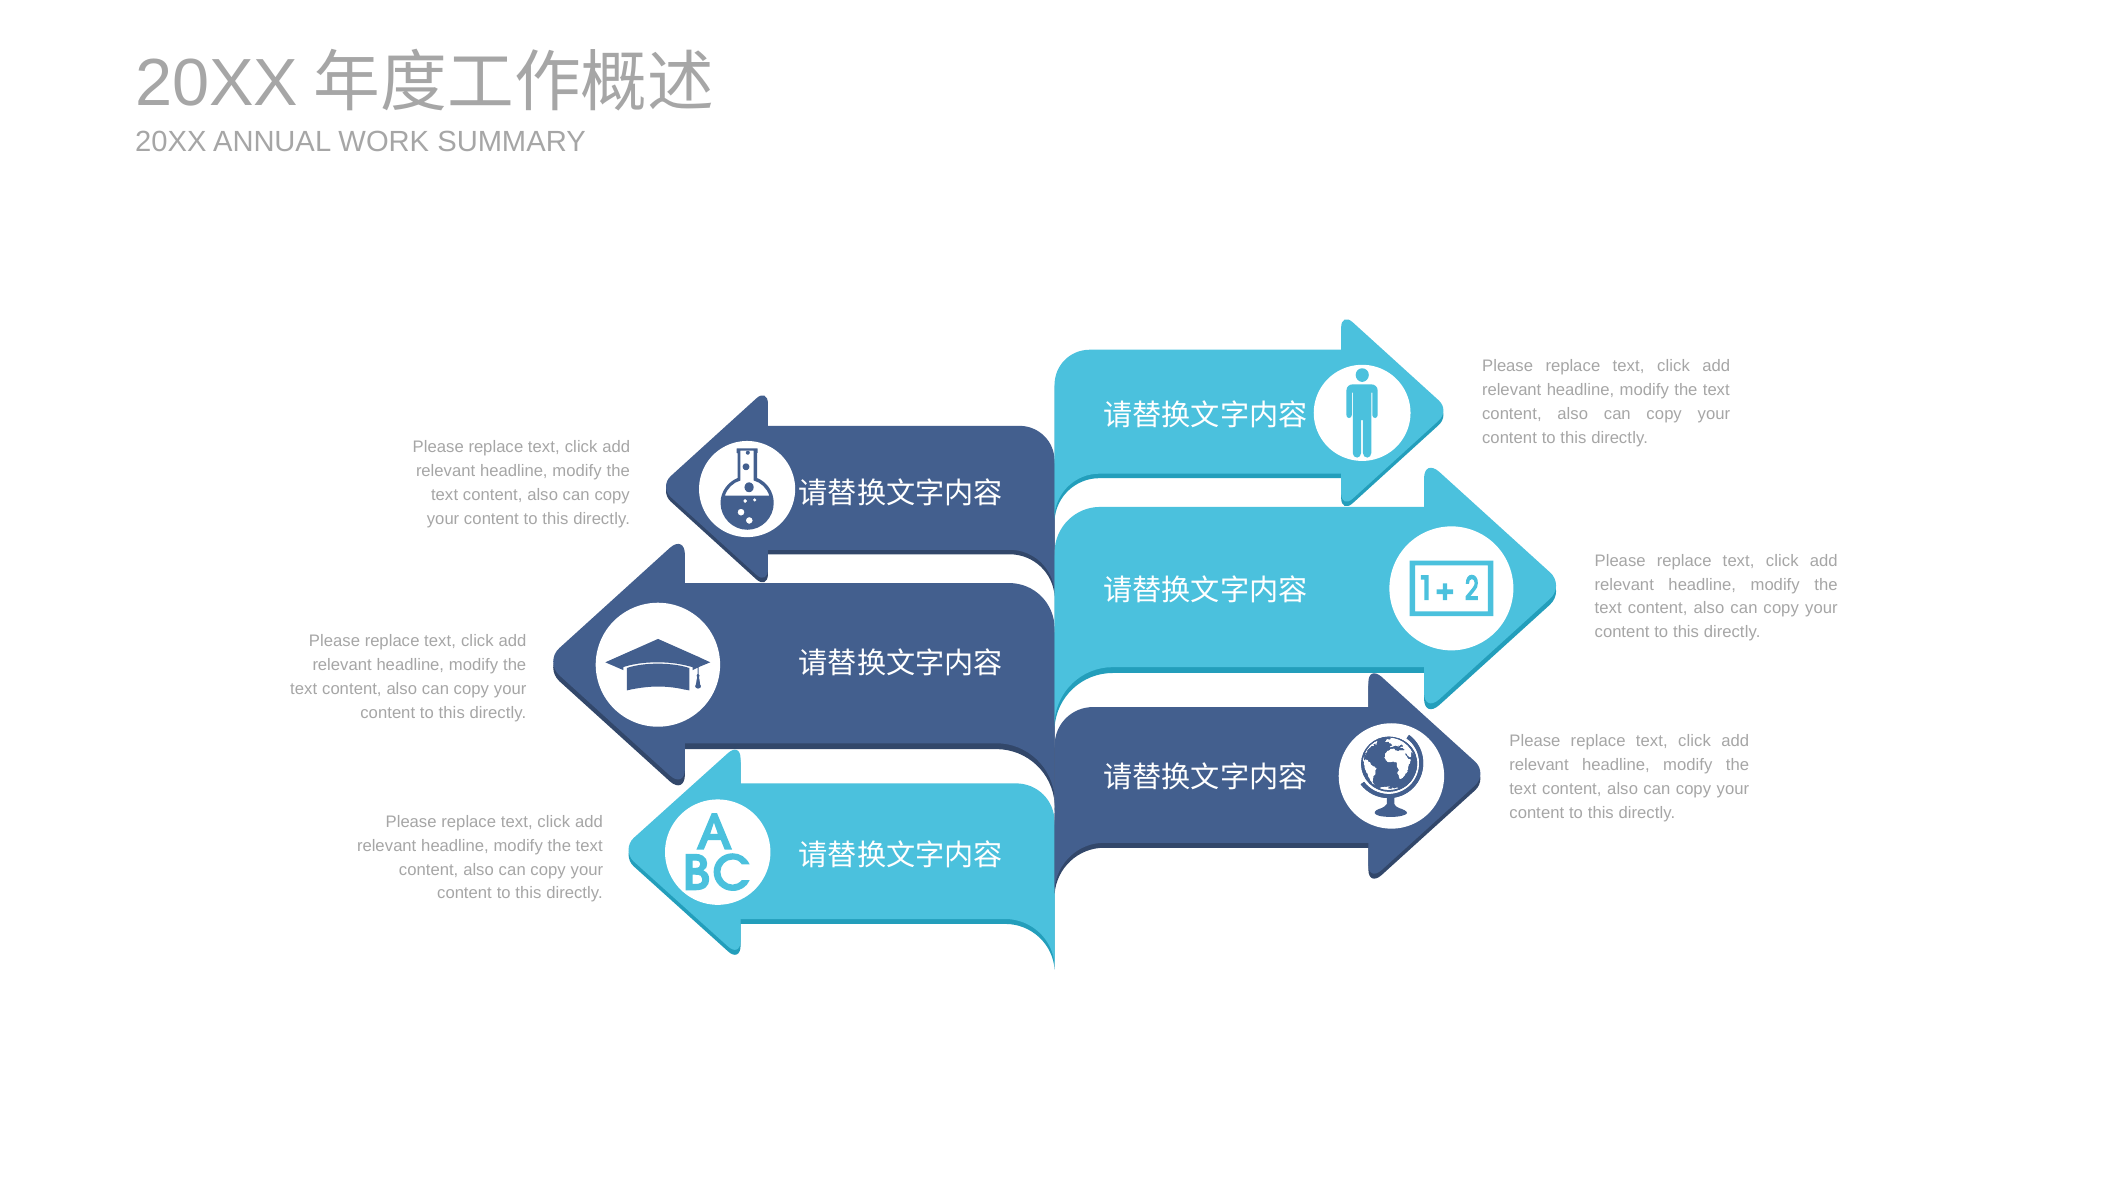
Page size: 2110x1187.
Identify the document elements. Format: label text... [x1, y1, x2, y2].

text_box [1313, 364, 1411, 461]
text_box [1389, 526, 1514, 651]
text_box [595, 602, 721, 727]
text_box Please replace text, click add relevant headline, modify the text content, also can copy your content to this directly. [319, 796, 625, 913]
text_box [664, 392, 1054, 540]
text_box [664, 799, 771, 905]
text_box Please replace text, click add relevant headline, modify the text content, also can copy your content to this directly. [1573, 535, 1859, 652]
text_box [1054, 464, 1559, 728]
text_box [1338, 723, 1445, 829]
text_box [1054, 728, 1483, 894]
text_box 20XX年度工作概述 [135, 38, 783, 119]
text_box Please replace text, click add relevant headline, modify the text content, also can copy your content to this directly. [261, 615, 548, 733]
text_box Please replace text, click add relevant headline, modify the text content, also can copy your content to this directly. [1488, 715, 1771, 833]
text_box 20XX ANNUAL WORK SUMMARY [135, 122, 596, 158]
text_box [626, 804, 1055, 970]
text_box Please replace text, click add relevant headline, modify the text content, also can copy your content to this directly. [373, 421, 652, 539]
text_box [699, 440, 796, 538]
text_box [551, 540, 1054, 804]
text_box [1054, 316, 1446, 464]
text_box Please replace text, click add relevant headline, modify the text content, also can copy your content to this directly. [1461, 340, 1752, 458]
